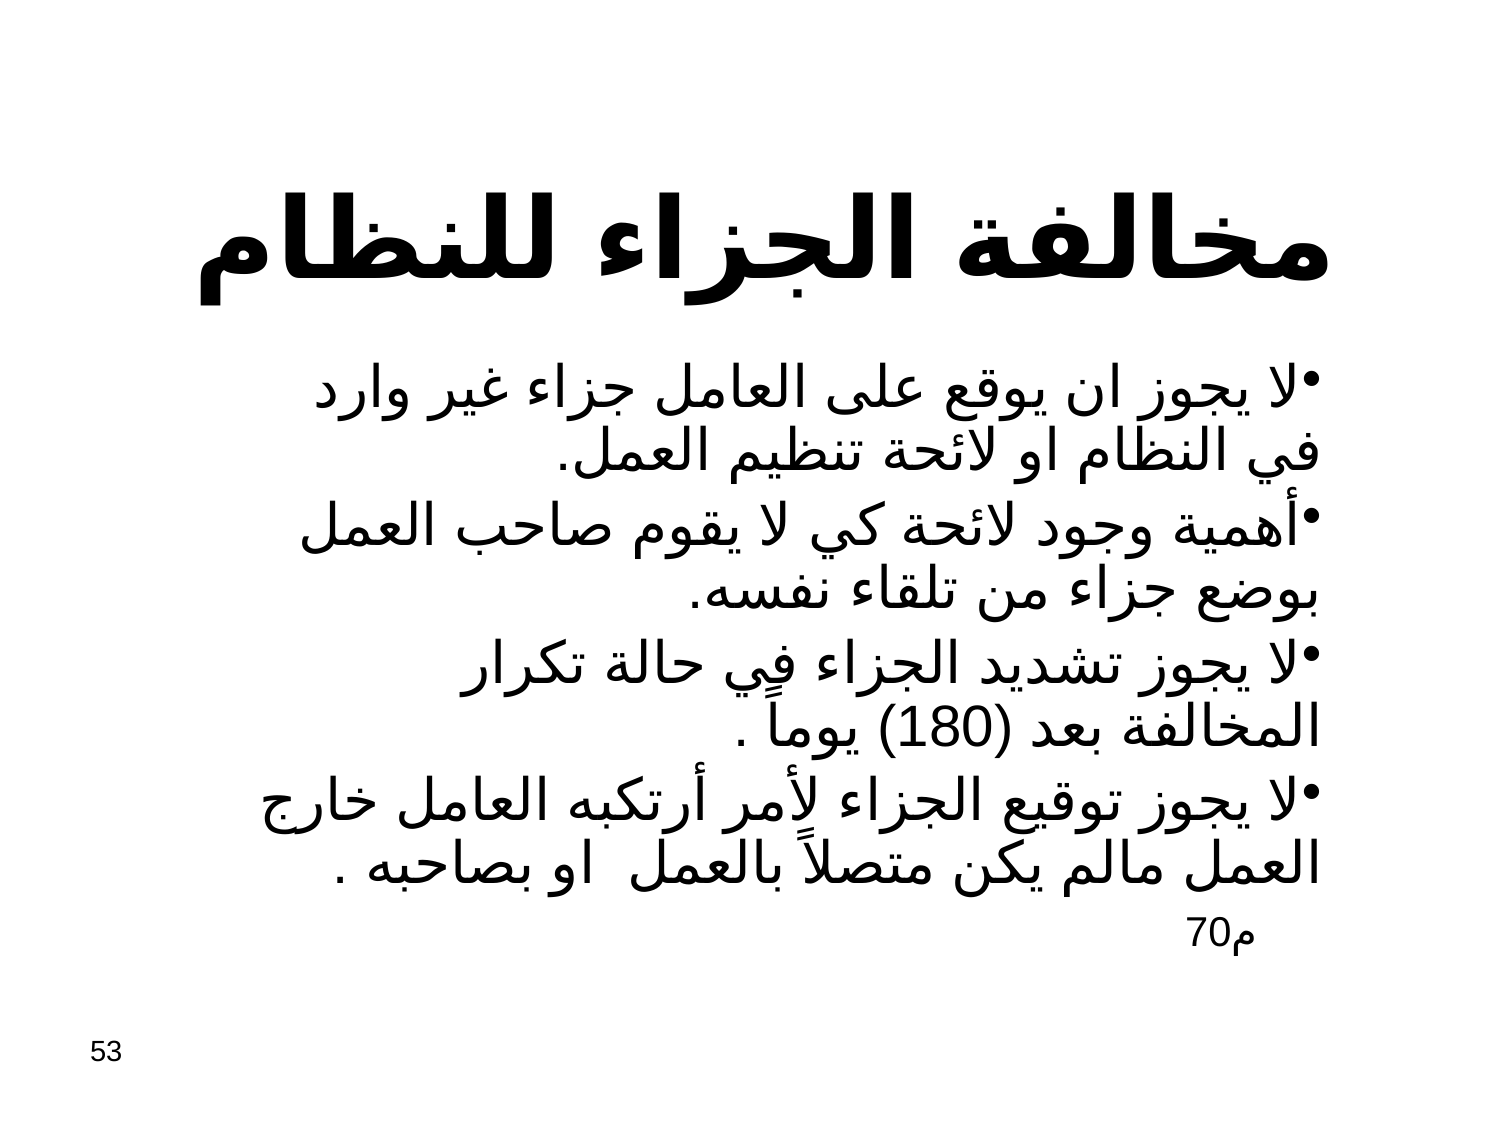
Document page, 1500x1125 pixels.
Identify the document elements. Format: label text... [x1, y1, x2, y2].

subtitle لا يجوز ان يوقع على العامل جزاء غير وارد في النظام او لائحة تنظيم العمل. أهمية وجود لائحة كي لا يقوم صاحب العمل بوضع جزاء من تلقاء نفسه. لا يجوز تشديد الجزاء في حالة تكرار المخالفة بعد (180) يوماً . لا يجوز توقيع الجزاء لأمر أرتكبه العامل خارج العمل مالم يكن متصلاً بالعمل او بصاحبه . م70 [237, 349, 1338, 938]
slide_number 53 [74, 1024, 426, 1103]
title مخالفة الجزاء للنظام [112, 112, 1388, 354]
